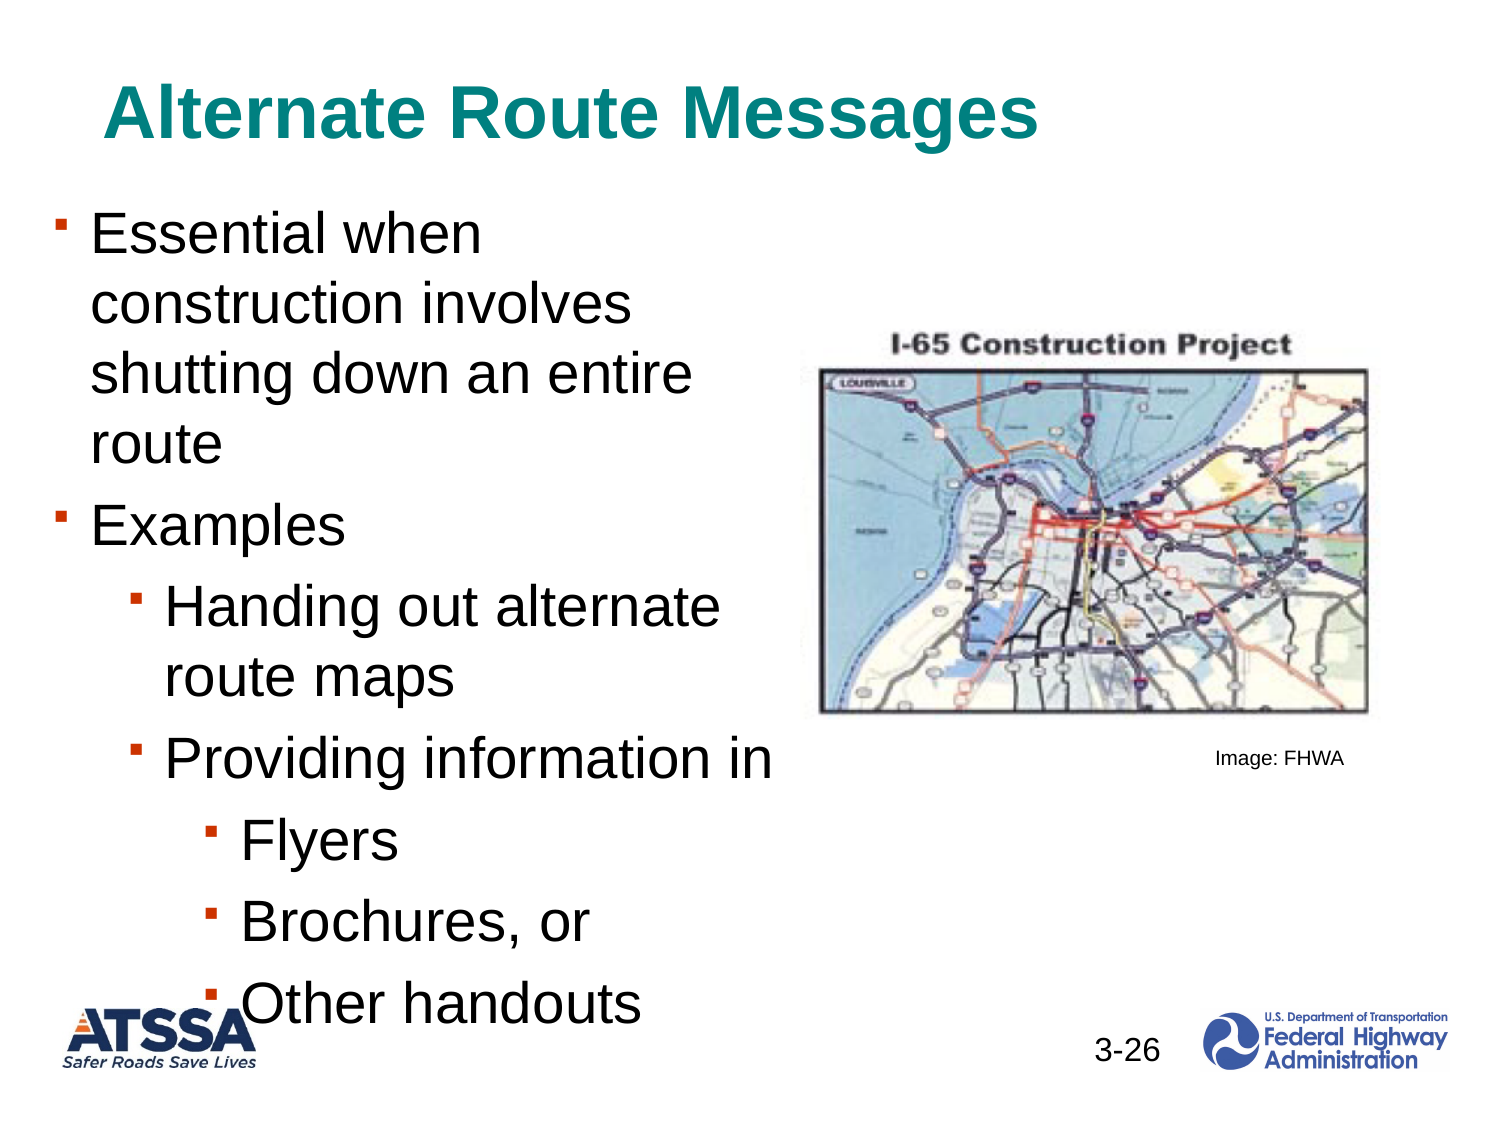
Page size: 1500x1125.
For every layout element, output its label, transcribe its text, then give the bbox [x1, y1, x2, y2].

list Essential when construction involves shutting down an entire route Examples Handing out alternate route maps Providing information in Flyers Brochures, or Other handouts [37, 187, 801, 950]
picture [799, 312, 1382, 726]
title Alternate Route Messages [87, 0, 1500, 218]
picture [62, 1008, 256, 1068]
text_box Image: FHWA [1199, 737, 1441, 778]
picture [1200, 1008, 1450, 1072]
